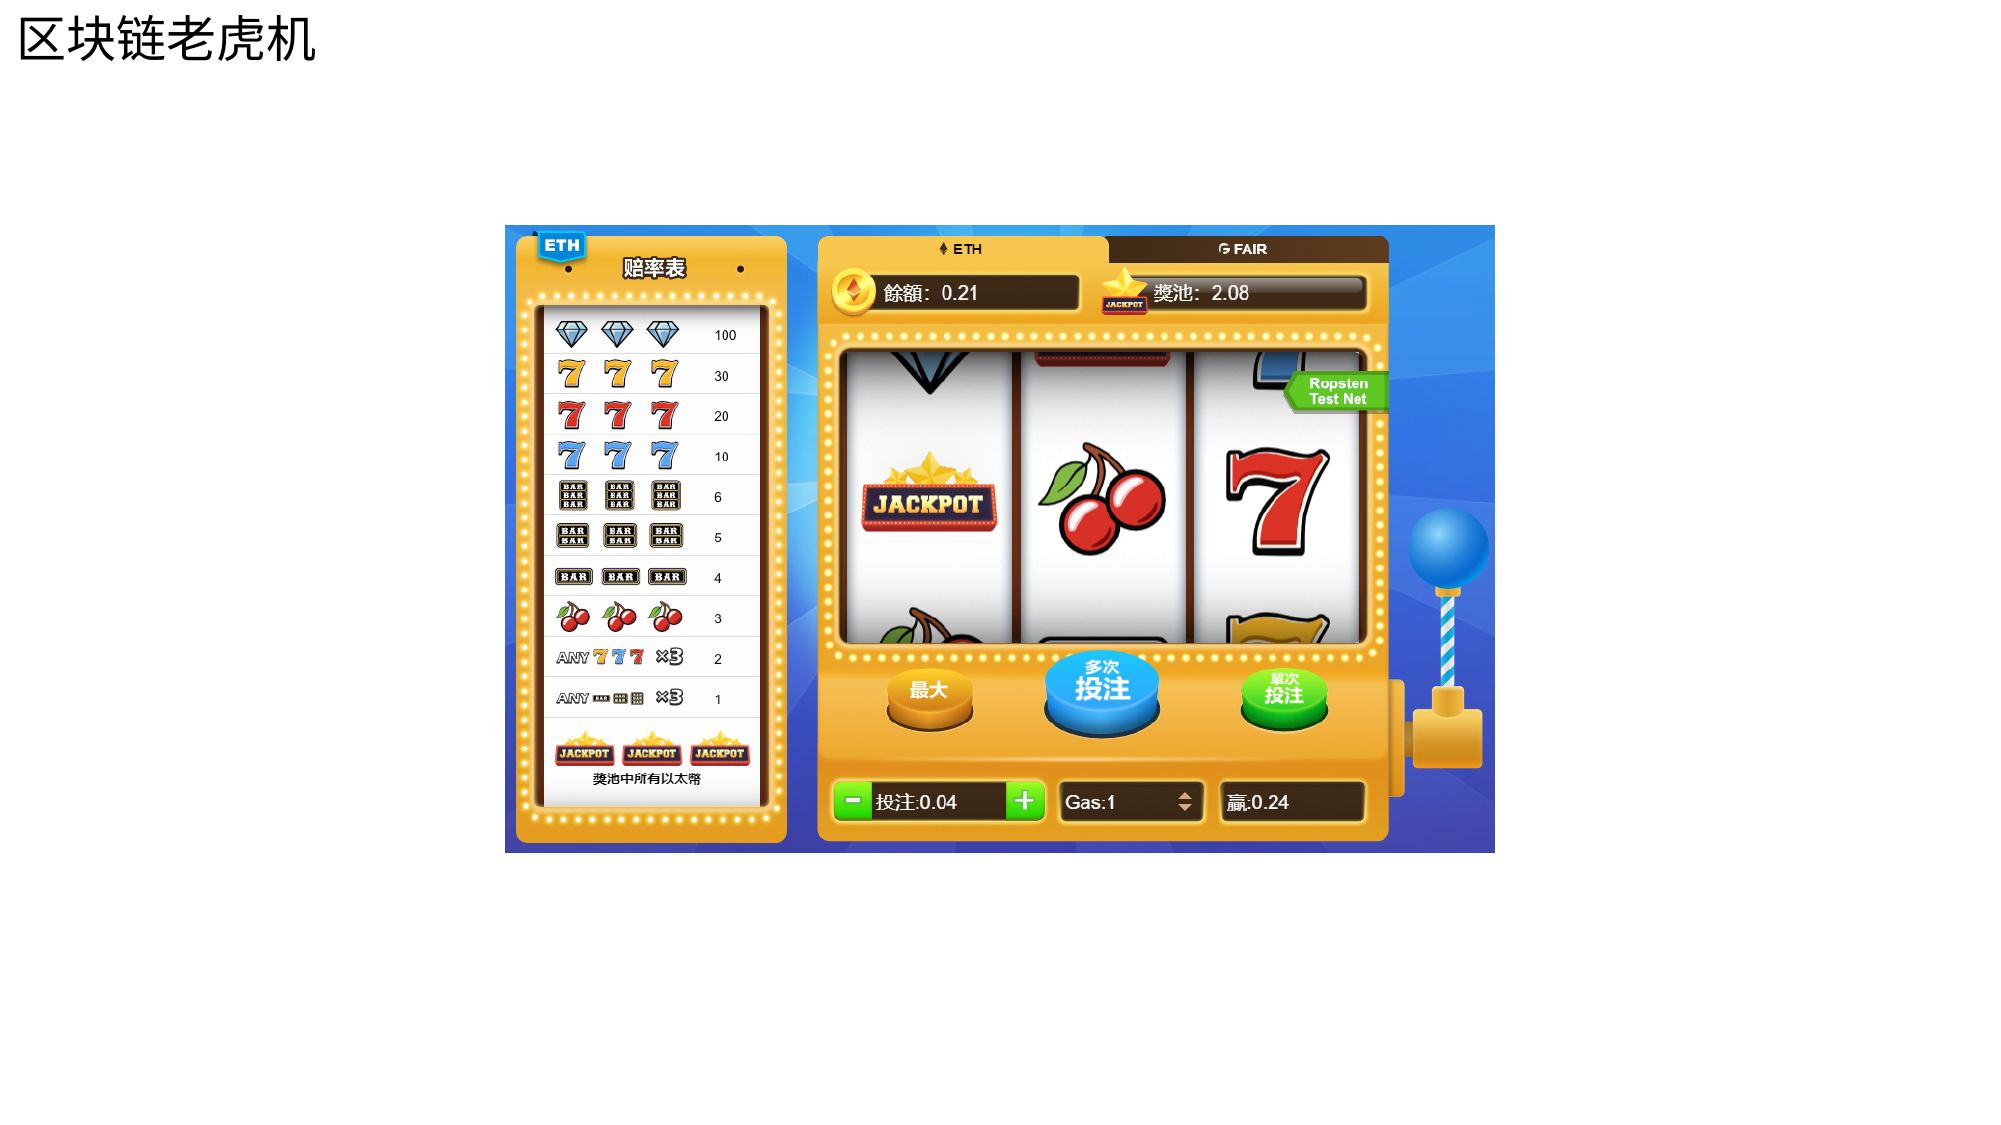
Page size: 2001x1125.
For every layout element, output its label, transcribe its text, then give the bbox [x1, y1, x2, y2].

picture [505, 225, 1495, 854]
text_box 区块链老虎机 [1, 0, 332, 75]
